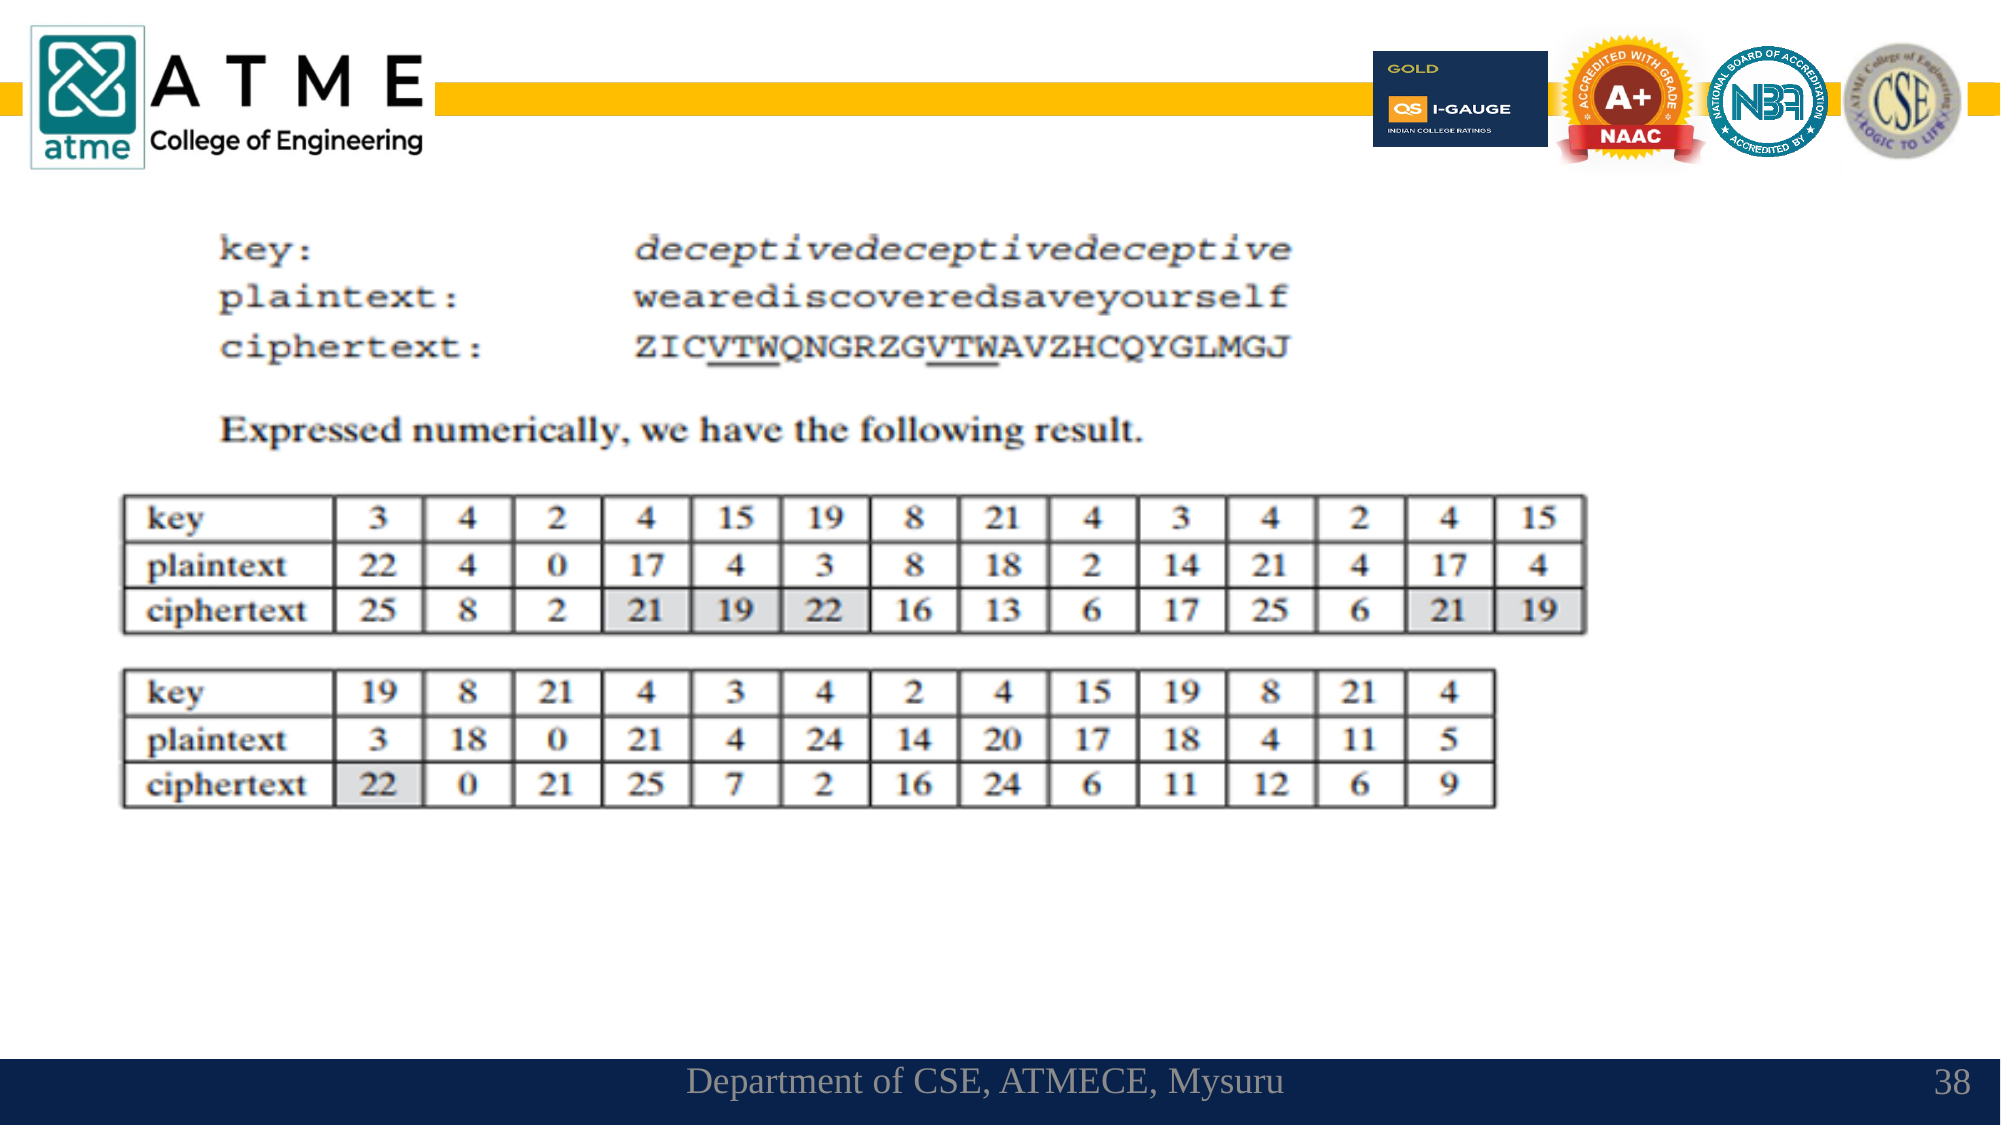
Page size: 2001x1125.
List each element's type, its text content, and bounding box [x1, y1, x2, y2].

picture [1840, 26, 1968, 176]
picture [1373, 20, 1828, 180]
picture [99, 191, 1616, 830]
slide_number 38 [1511, 1057, 1972, 1103]
picture [22, 15, 435, 178]
footer Department of CSE, ATMECE, Mysuru [501, 1056, 1470, 1102]
picture [0, 1059, 2001, 1125]
